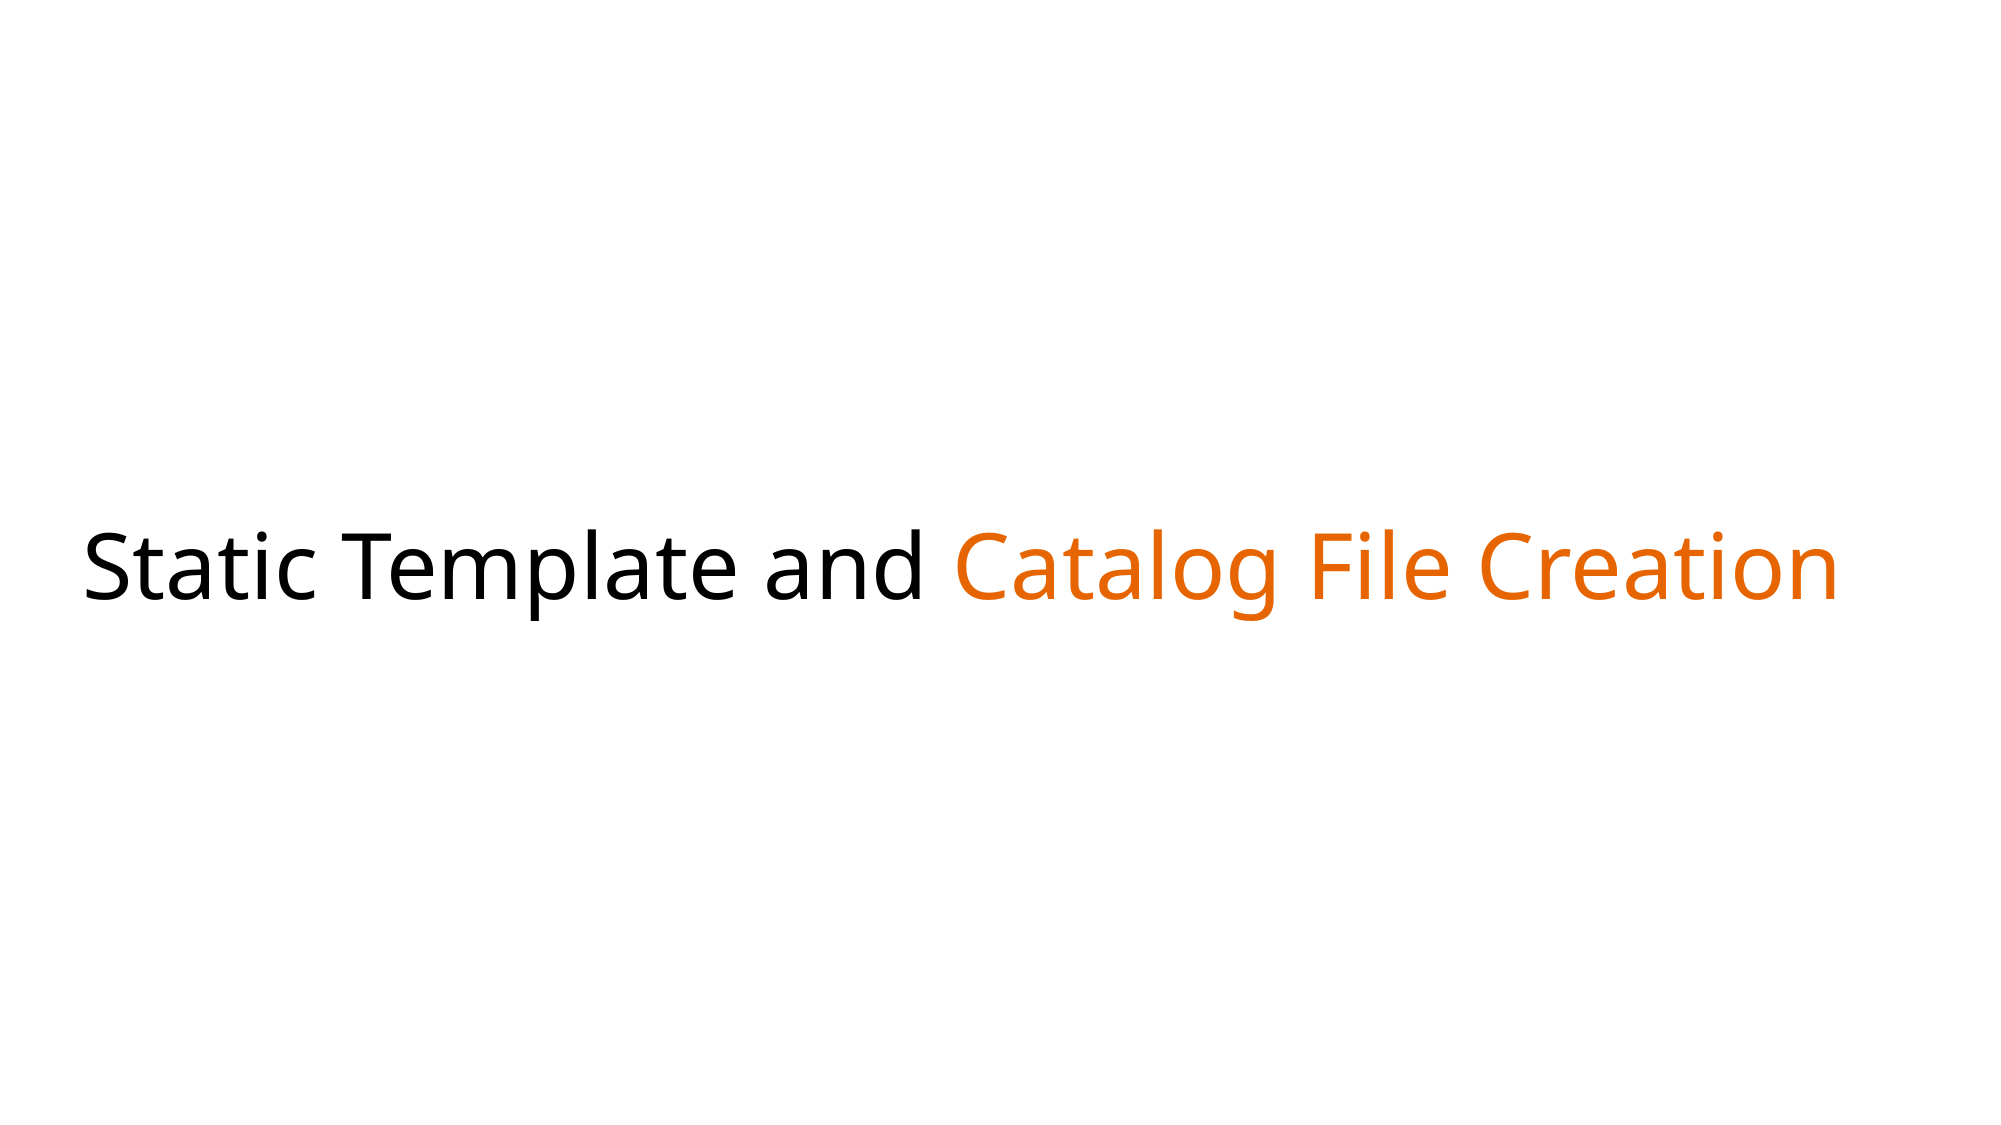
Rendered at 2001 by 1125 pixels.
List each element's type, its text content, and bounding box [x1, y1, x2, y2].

title Static Template and Catalog File Creation [82, 506, 1918, 619]
